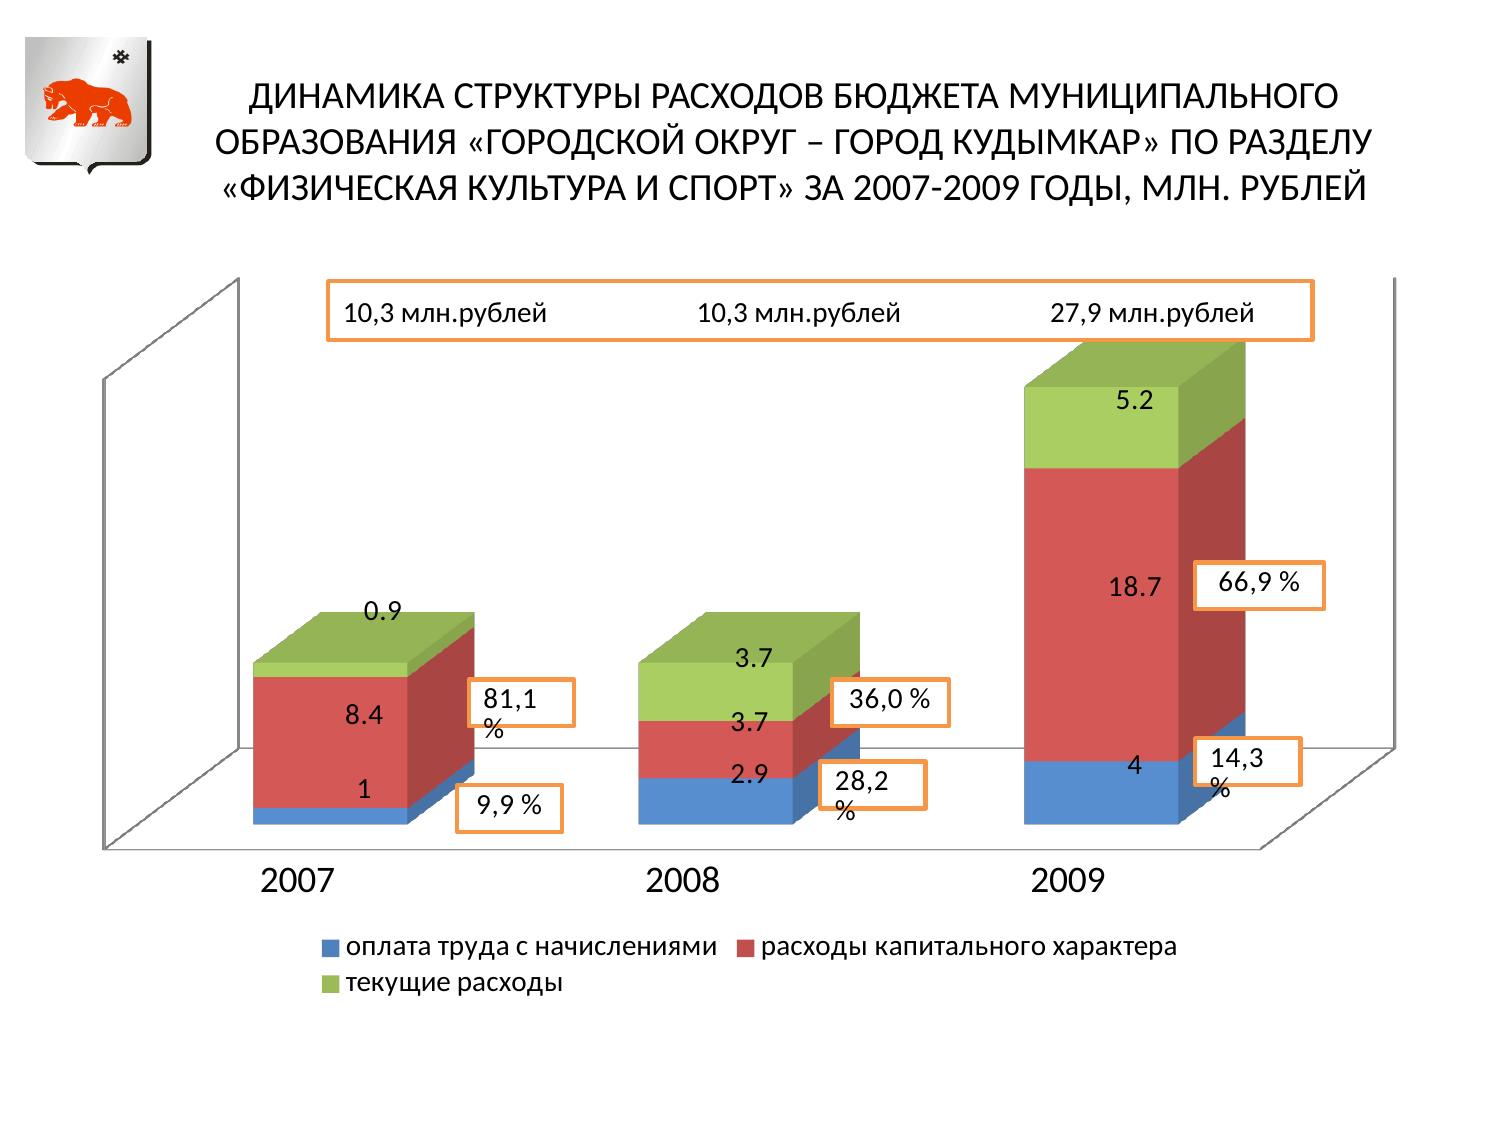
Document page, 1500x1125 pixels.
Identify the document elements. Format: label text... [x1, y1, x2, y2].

chart [74, 262, 1426, 1006]
picture [23, 34, 153, 176]
title ДИНАМИКА СТРУКТУРЫ РАСХОДОВ БЮДЖЕТА МУНИЦИПАЛЬНОГО ОБРАЗОВАНИЯ «ГОРОДСКОЙ ОКРУГ – ГОРОД КУДЫМКАР» ПО РАЗДЕЛУ «ФИЗИЧЕСКАЯ КУЛЬТУРА И СПОРТ» ЗА 2007-2009 ГОДЫ, МЛН. РУБЛЕЙ [164, 45, 1425, 233]
